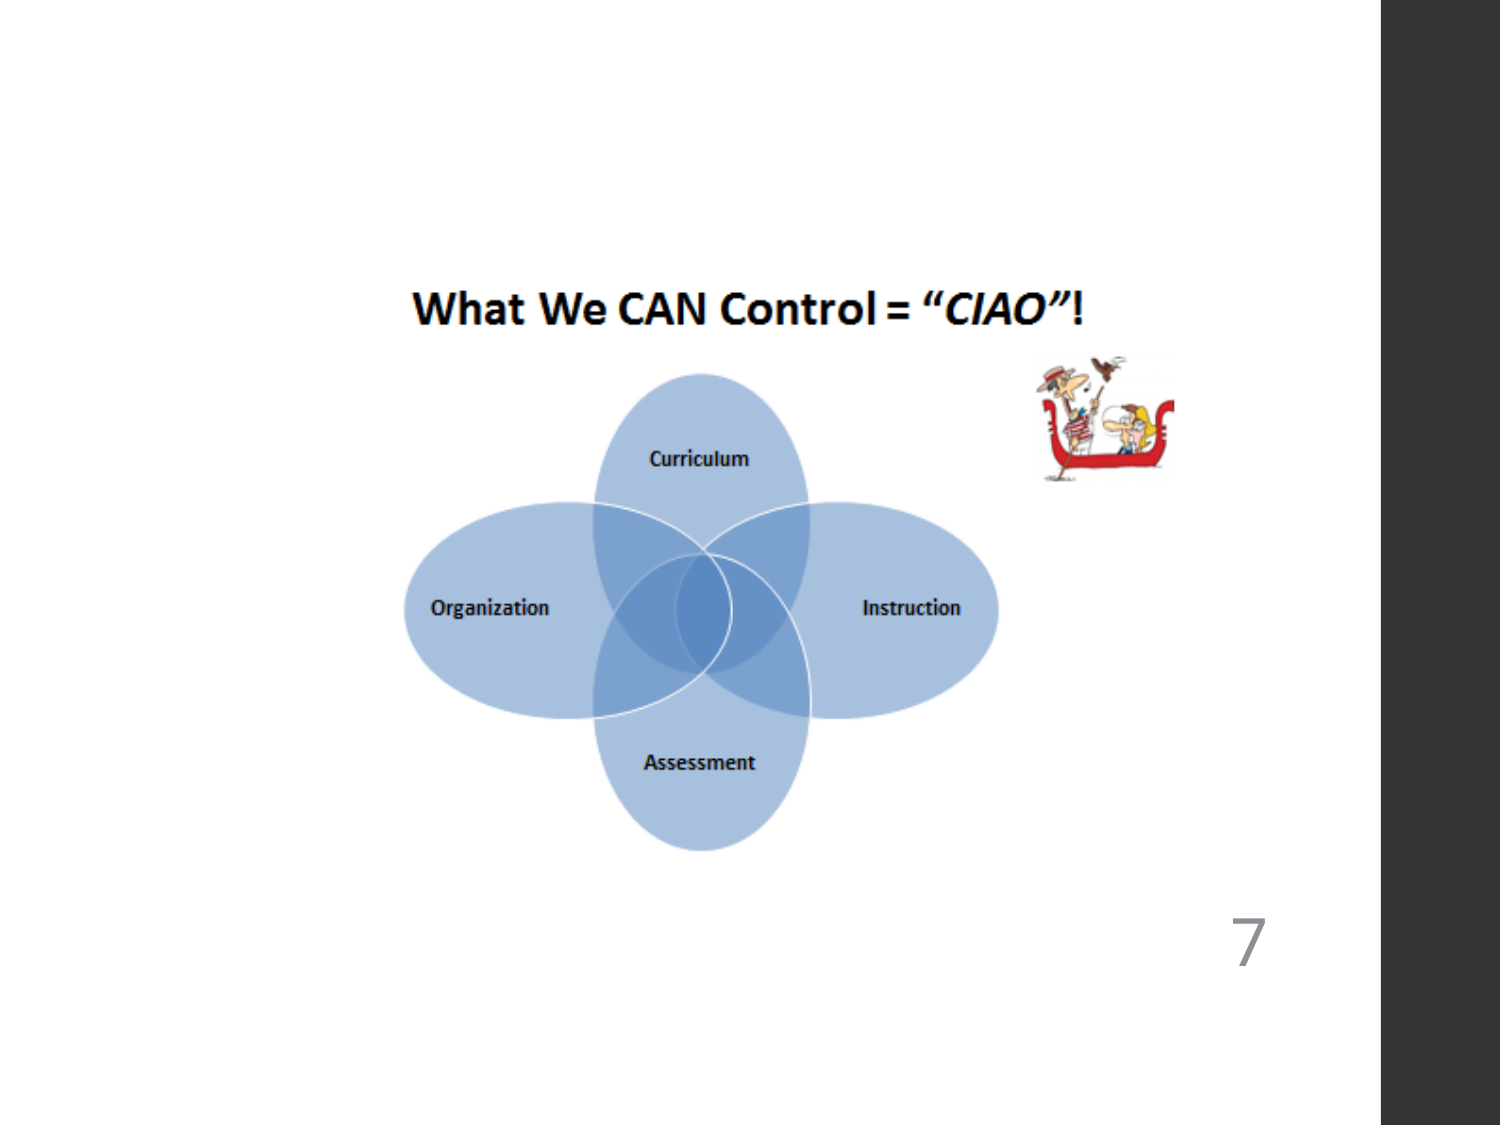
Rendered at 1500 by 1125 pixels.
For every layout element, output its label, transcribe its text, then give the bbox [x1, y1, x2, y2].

picture [297, 243, 1203, 923]
slide_number 7 [1074, 922, 1425, 968]
